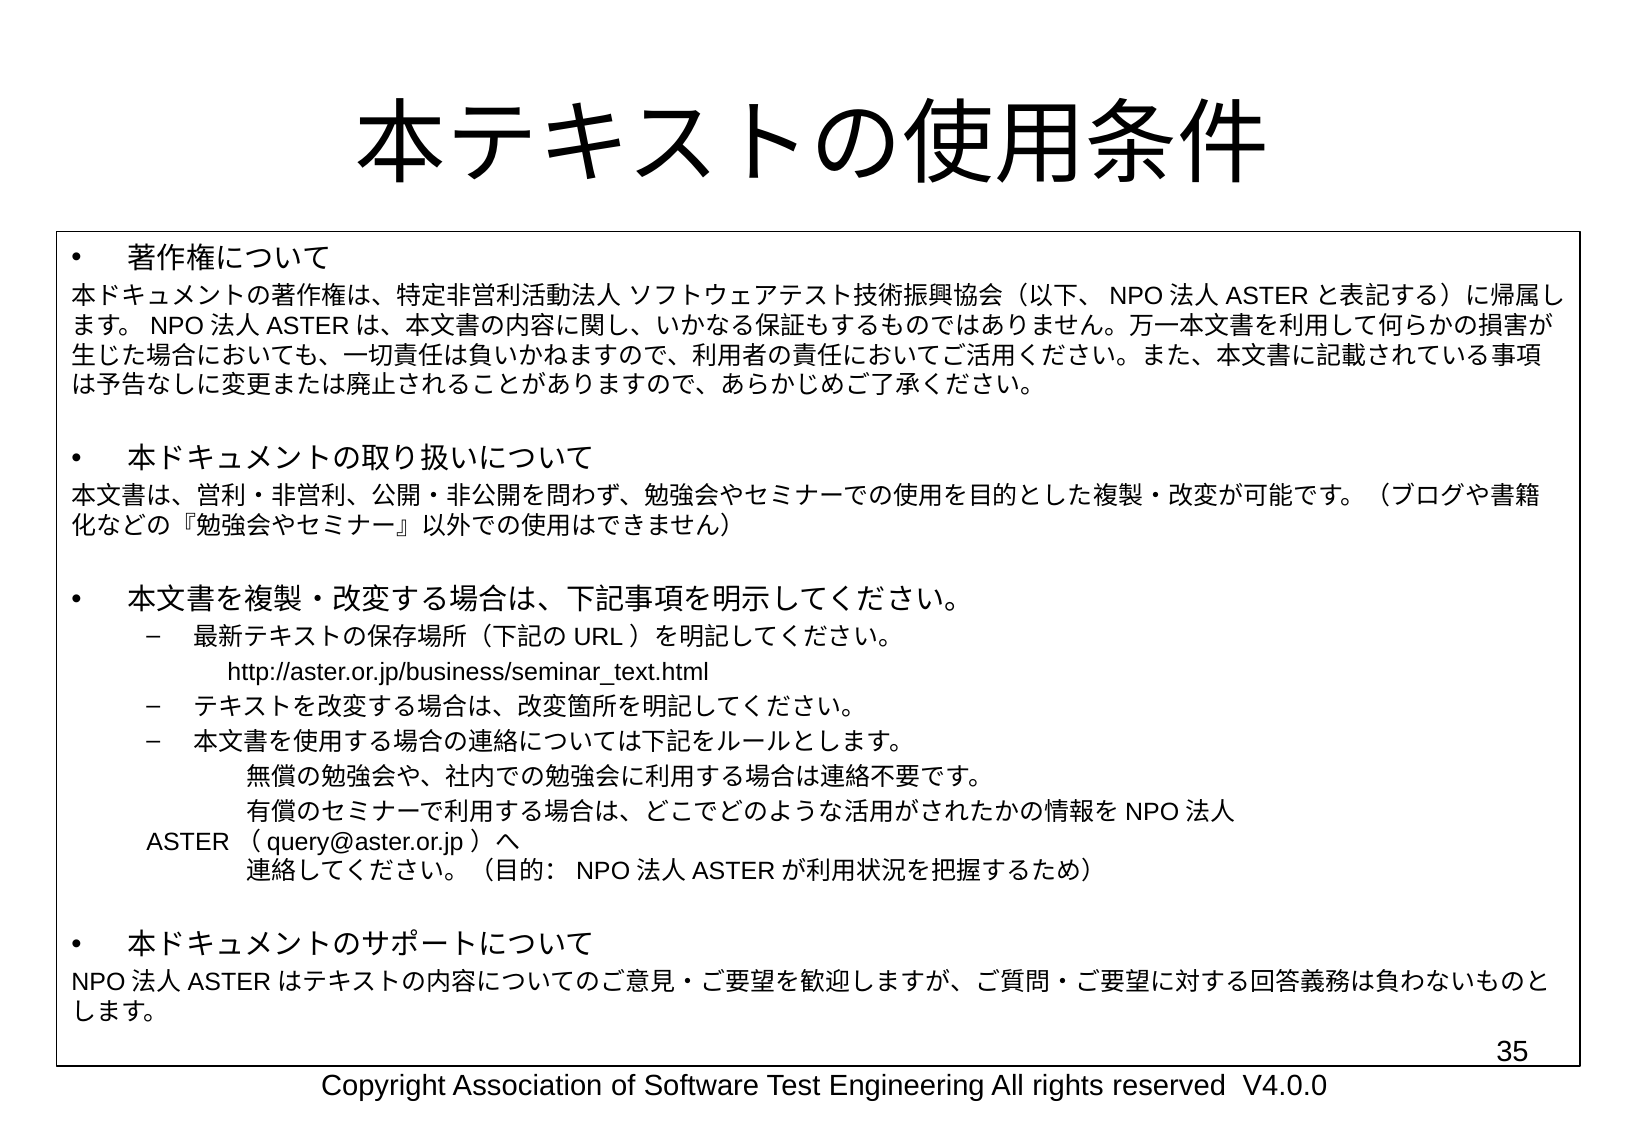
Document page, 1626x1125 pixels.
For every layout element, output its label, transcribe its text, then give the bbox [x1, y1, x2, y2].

list 著作権について 本ドキュメントの著作権は、特定非営利活動法人 ソフトウェアテスト技術振興協会（以下、NPO法人ASTERと表記する）に帰属します。NPO法人ASTERは、本文書の内容に関し、いかなる保証もするものではありません。万一本文書を利用して何らかの損害が生じた場合においても、一切責任は負いかねますので、利用者の責任においてご活用ください。また、本文書に記載されている事項は予告なしに変更または廃止されることがありますので、あらかじめご了承ください。 本ドキュメントの取り扱いについて 本文書は、営利・非営利、公開・非公開を問わず、勉強会やセミナーでの使用を目的とした複製・改変が可能です。（ブログや書籍化などの『勉強会やセミナー』以外での使用はできません） 本文書を複製・改変する場合は、下記事項を明示してください。 最新テキストの保存場所（下記のURL）を明記してください。 http://aster.or.jp/business/seminar_text.html テキストを改変する場合は、改変箇所を明記してください。 本文書を使用する場合の連絡については下記をルールとします。 無償の勉強会や、社内での勉強会に利用する場合は連絡不要です。 有償のセミナーで利用する場合は、どこでどのような活用がされたかの情報をNPO法人ASTER（query@aster.or.jp）へ 連絡してください。（目的：NPO法人ASTERが利用状況を把握するため） 本ドキュメントのサポートについて NPO法人ASTERはテキストの内容についてのご意見・ご要望を歓迎しますが、ご質問・ご要望に対する回答義務は負わないものとします。 [56, 231, 1581, 1066]
footer Copyright Association of Software Test Engineering All rights reserved V4.0.0 [233, 1058, 1164, 1103]
slide_number ‹#› [1164, 1024, 1544, 1103]
title 本テキストの使用条件 [81, 45, 1544, 231]
